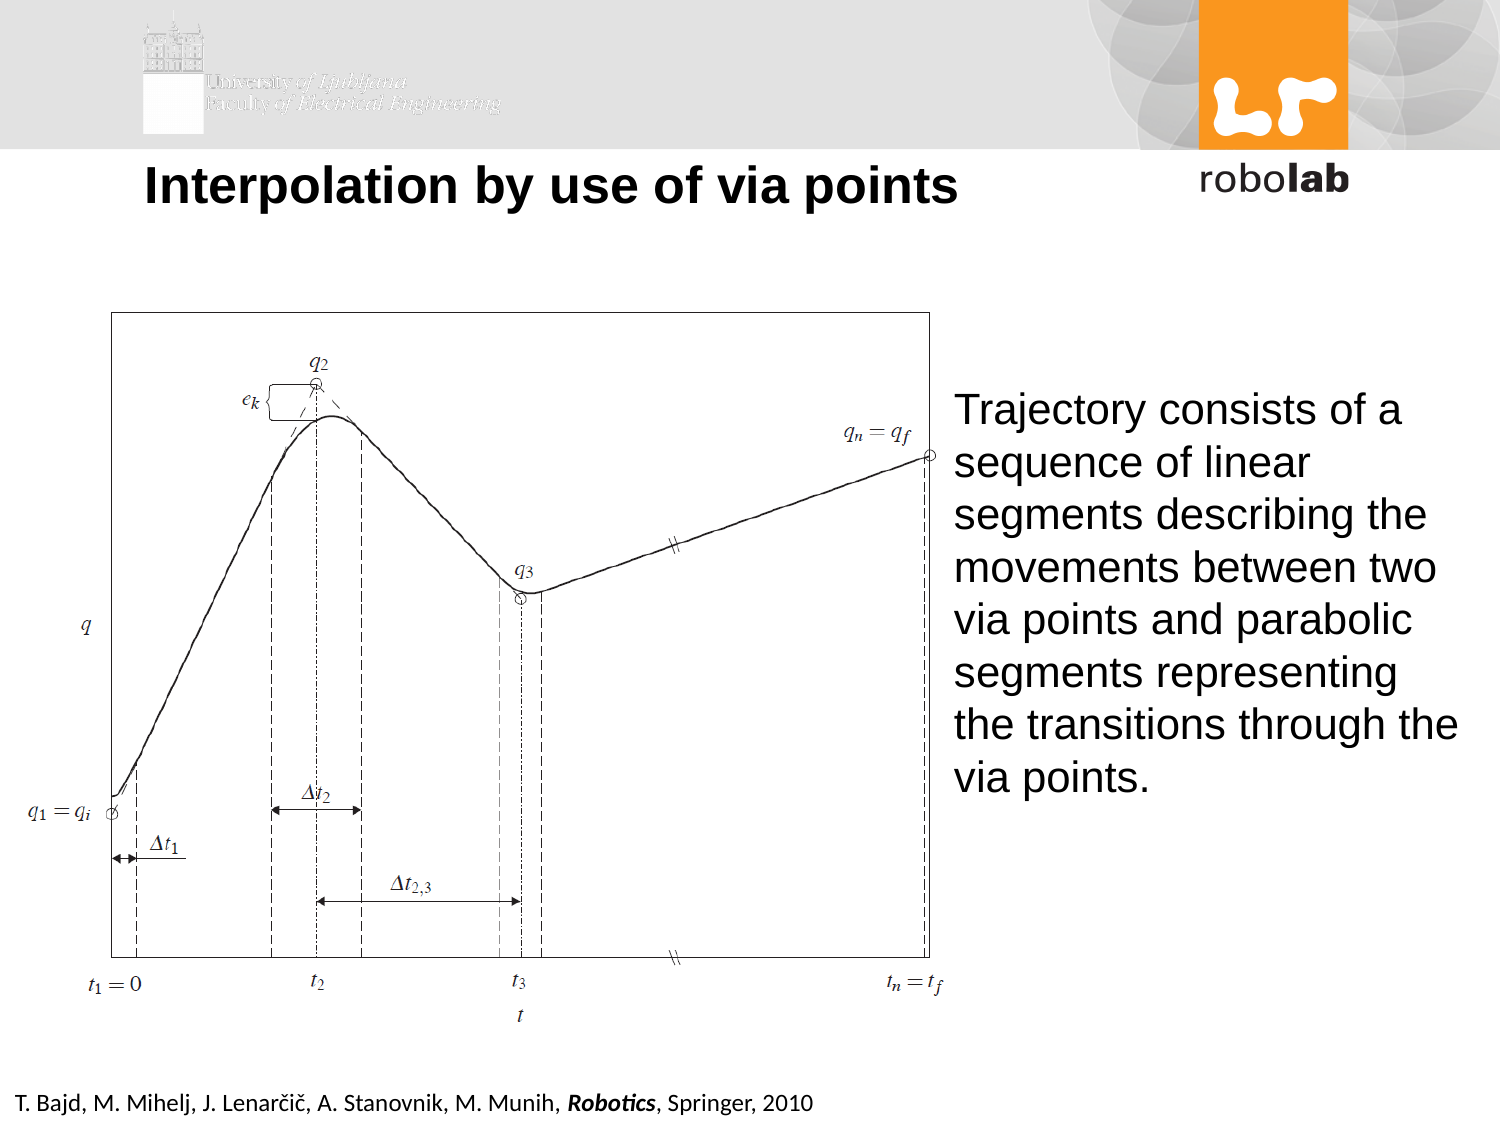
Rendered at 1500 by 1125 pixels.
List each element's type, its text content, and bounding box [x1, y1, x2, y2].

picture [0, 302, 951, 1036]
title Interpolation by use of via points [129, 94, 1311, 272]
list Trajectory consists of a sequence of linear segments describing the movements between two via points and parabolic segments representing the transitions through the via points. [956, 373, 1483, 917]
picture [143, 10, 501, 94]
picture [998, 0, 1500, 196]
